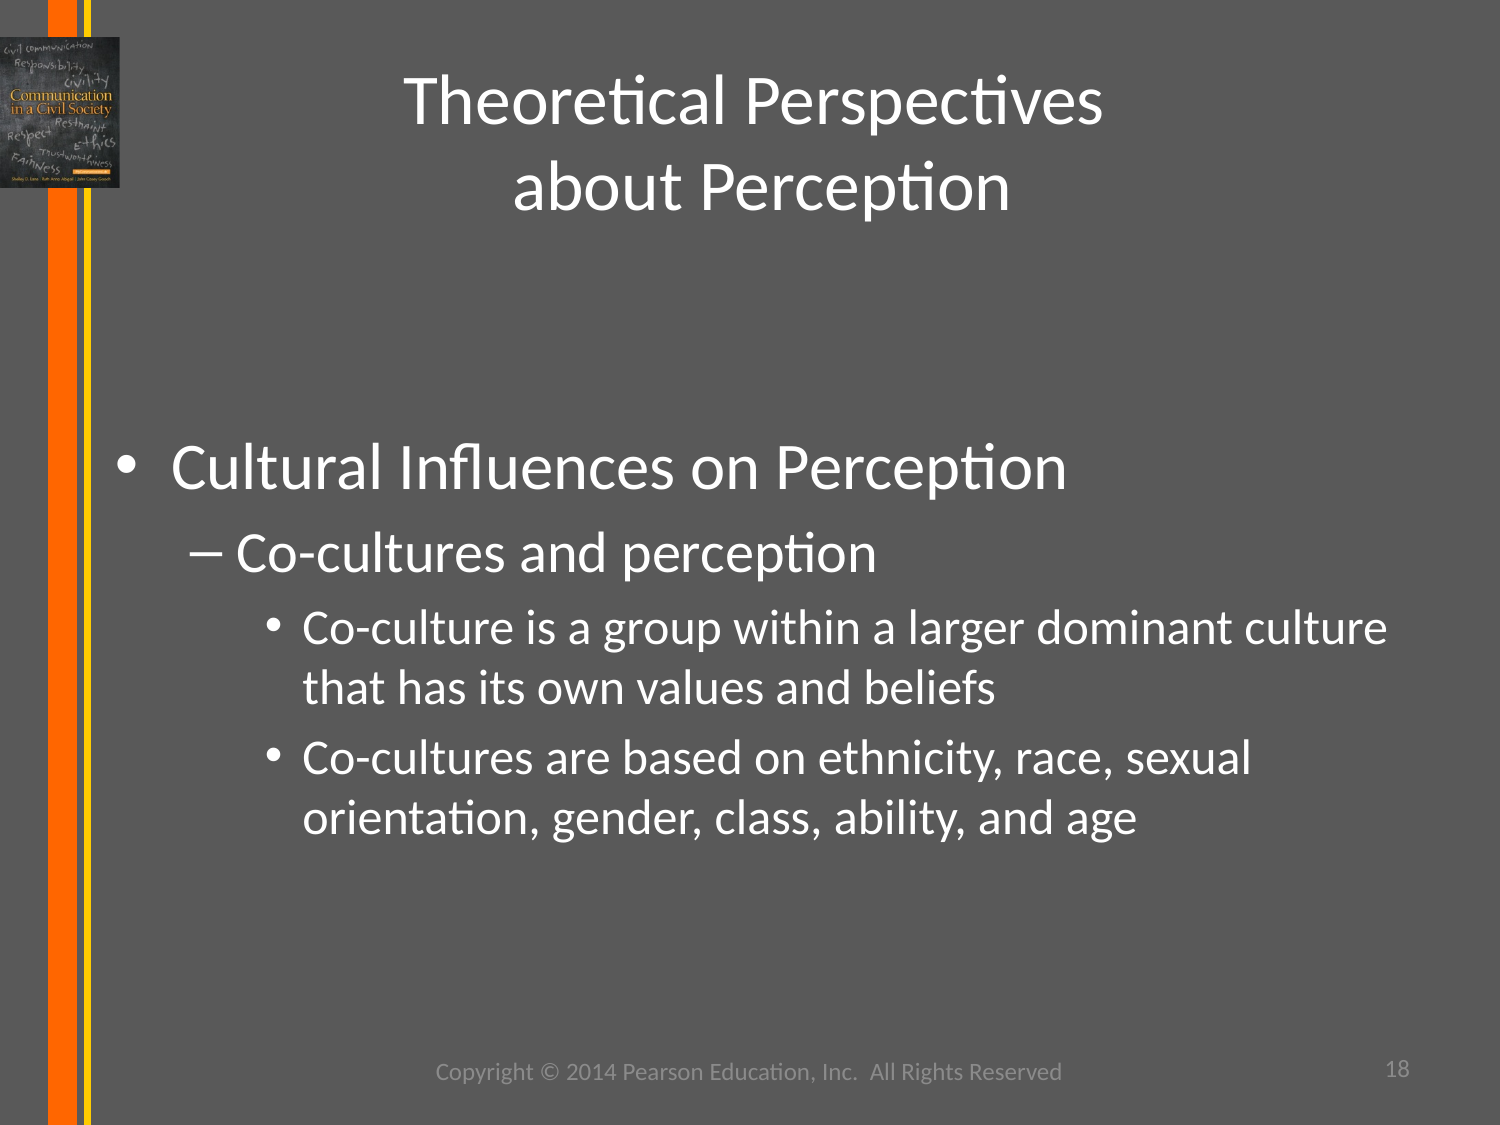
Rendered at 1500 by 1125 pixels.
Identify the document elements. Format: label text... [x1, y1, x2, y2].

footer Copyright © 2014 Pearson Education, Inc. All Rights Reserved [75, 1037, 1425, 1103]
list Cultural Influences on Perception Co-cultures and perception Co-culture is a group within a larger dominant culture that has its own values and beliefs Co-cultures are based on ethnicity, race, sexual orientation, gender, class, ability, and age [99, 262, 1426, 1006]
picture [0, 37, 120, 188]
title Theoretical Perspectives about Perception [99, 44, 1426, 233]
slide_number 18 [1074, 1037, 1425, 1098]
